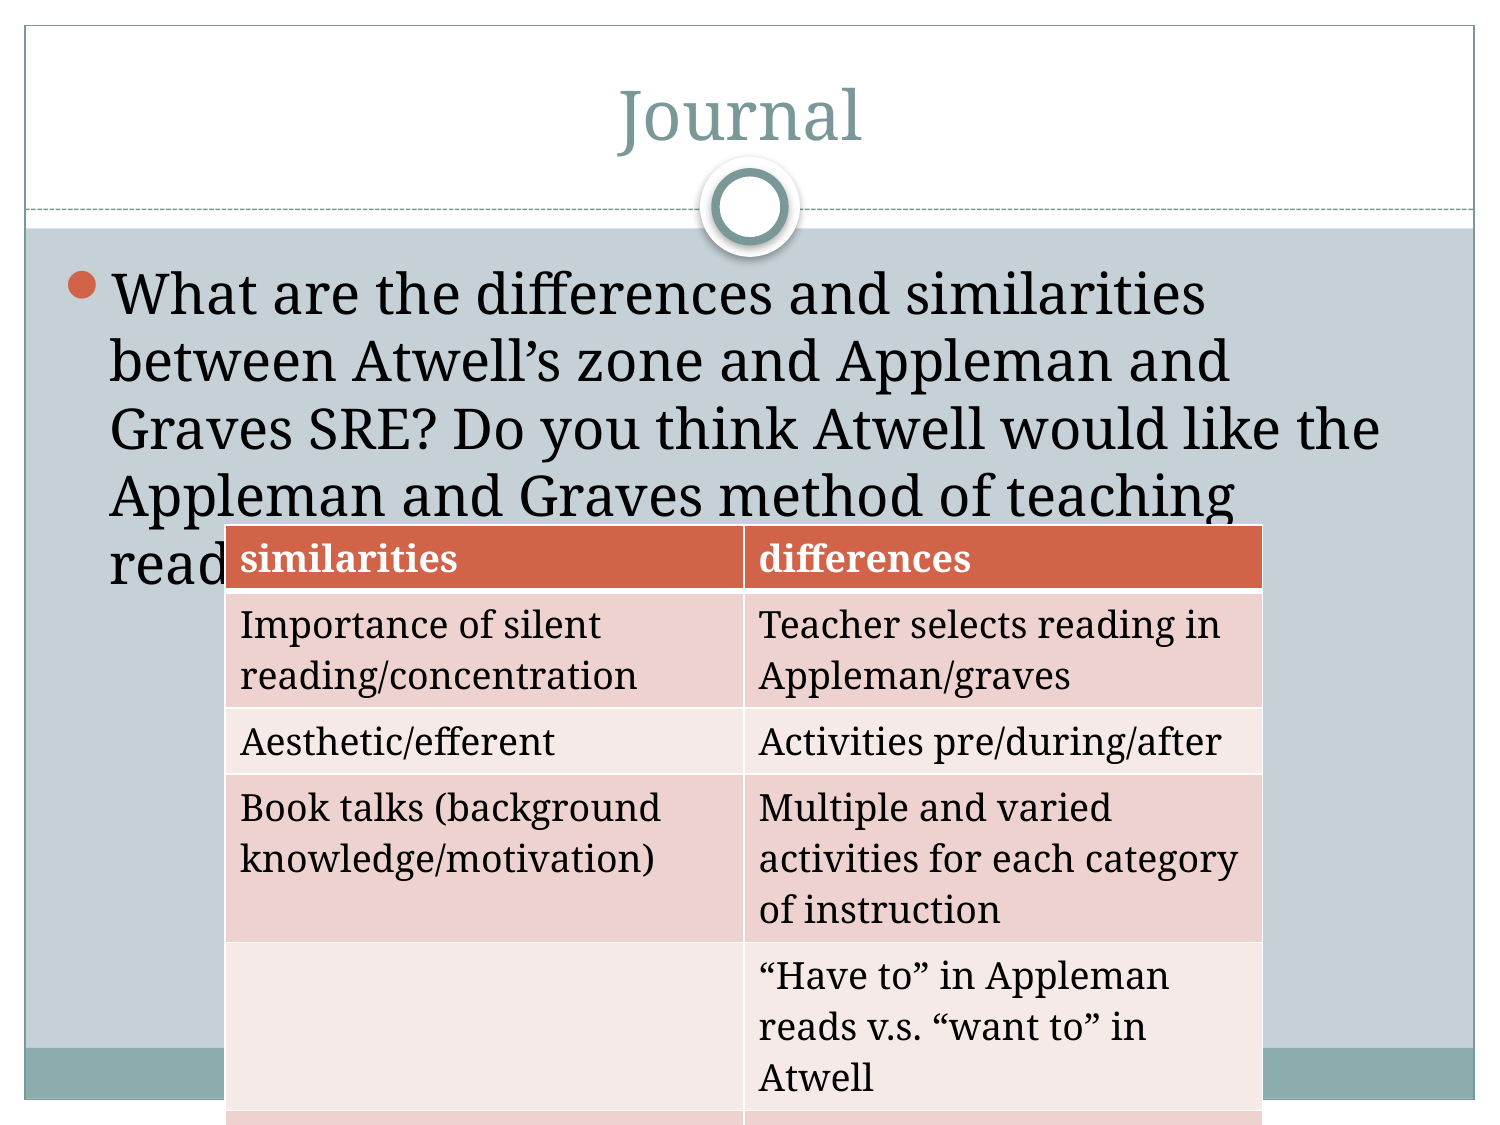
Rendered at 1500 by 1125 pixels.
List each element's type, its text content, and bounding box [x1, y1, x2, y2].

table_cell Aesthetic/efferent [226, 709, 743, 773]
table_cell [226, 943, 743, 1110]
table_header similarities [226, 526, 743, 588]
table_cell Book talks (background knowledge/motivation) [226, 775, 743, 942]
table_cell “Have to” in Appleman reads v.s. “want to” in Atwell [745, 943, 1262, 1110]
table_cell Teacher selects reading in Appleman/graves [745, 594, 1262, 707]
table_cell Multiple and varied activities for each category of instruction [745, 775, 1262, 942]
list What are the differences and similarities between Atwell’s zone and Appleman and Graves SRE? Do you think Atwell would like the Appleman and Graves method of teaching reading? [49, 250, 1445, 1001]
table_cell [226, 1111, 743, 1125]
table_cell Activities pre/during/after [745, 709, 1262, 773]
title Journal [49, 37, 1450, 162]
table_cell [745, 1111, 1262, 1125]
table_cell Importance of silent reading/concentration [226, 594, 743, 707]
table_header differences [745, 526, 1262, 588]
